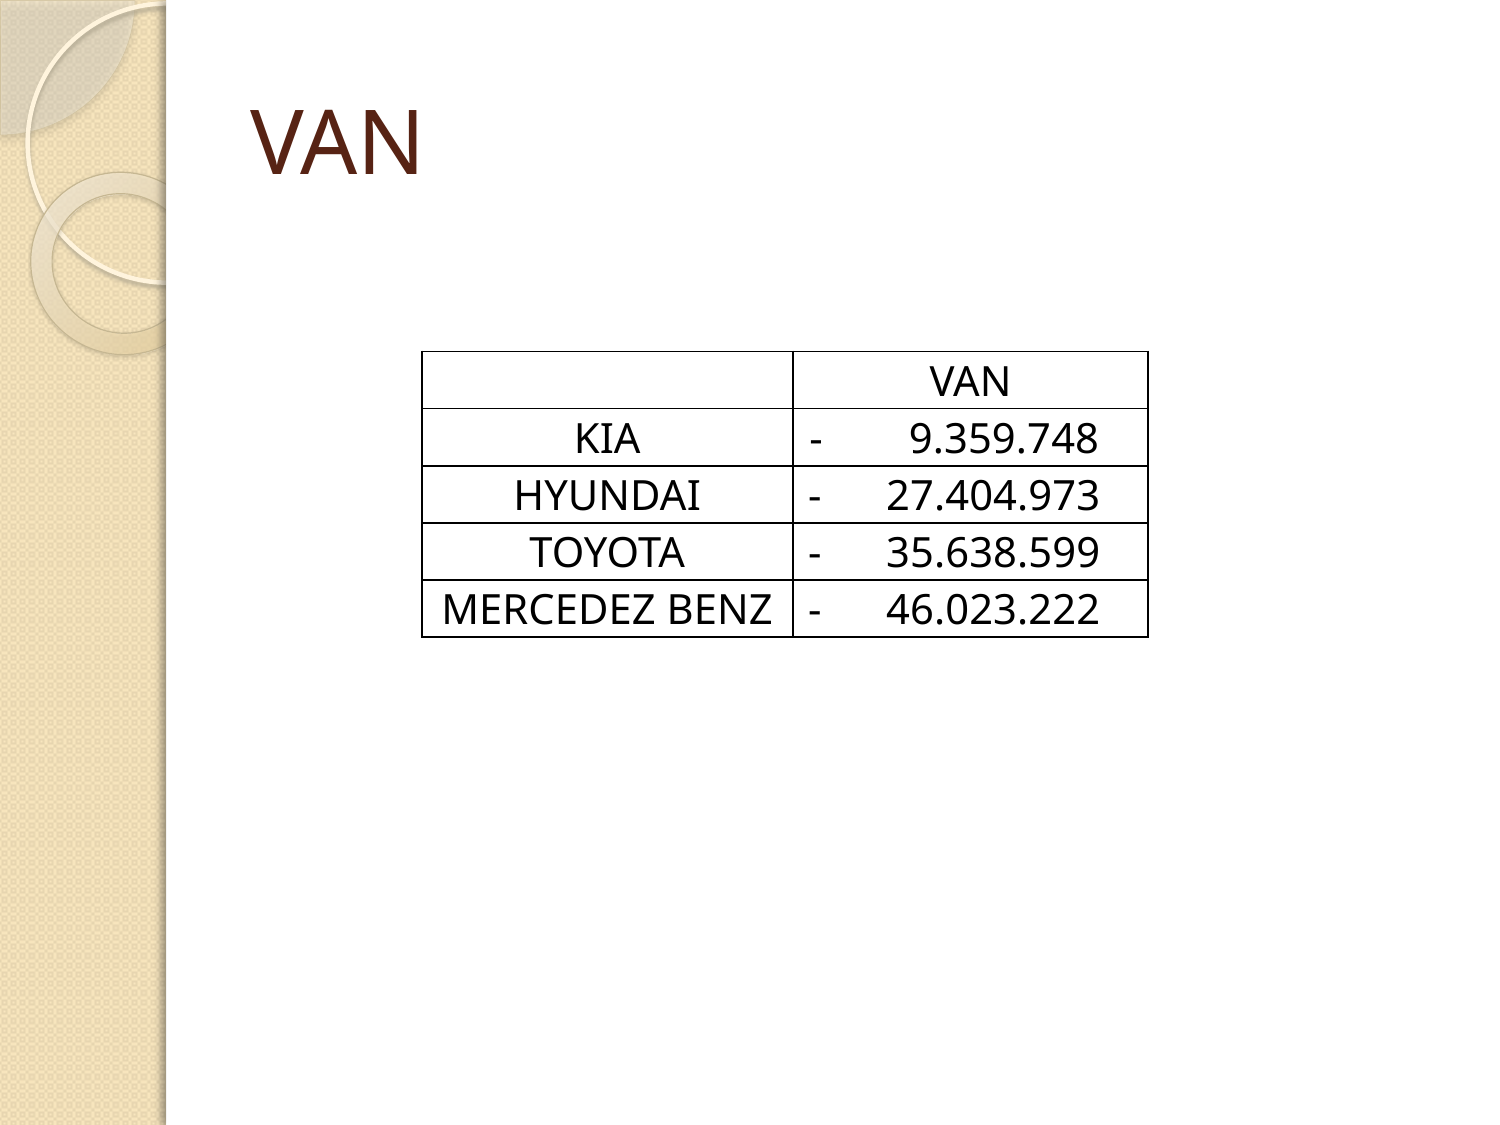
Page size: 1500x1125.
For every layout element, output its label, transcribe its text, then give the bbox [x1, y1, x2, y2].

table_cell - 9.359.748 [794, 409, 1147, 465]
table_cell MERCEDEZ BENZ [423, 581, 792, 636]
table_cell - 46.023.222 [794, 581, 1147, 636]
table_cell KIA [423, 409, 792, 465]
table_cell - 27.404.973 [794, 467, 1147, 522]
table_header VAN [794, 352, 1147, 408]
table_header [423, 352, 792, 408]
table_cell TOYOTA [423, 524, 792, 579]
table_cell - 35.638.599 [794, 524, 1147, 579]
table_cell HYUNDAI [423, 467, 792, 522]
title VAN [235, 45, 1466, 233]
